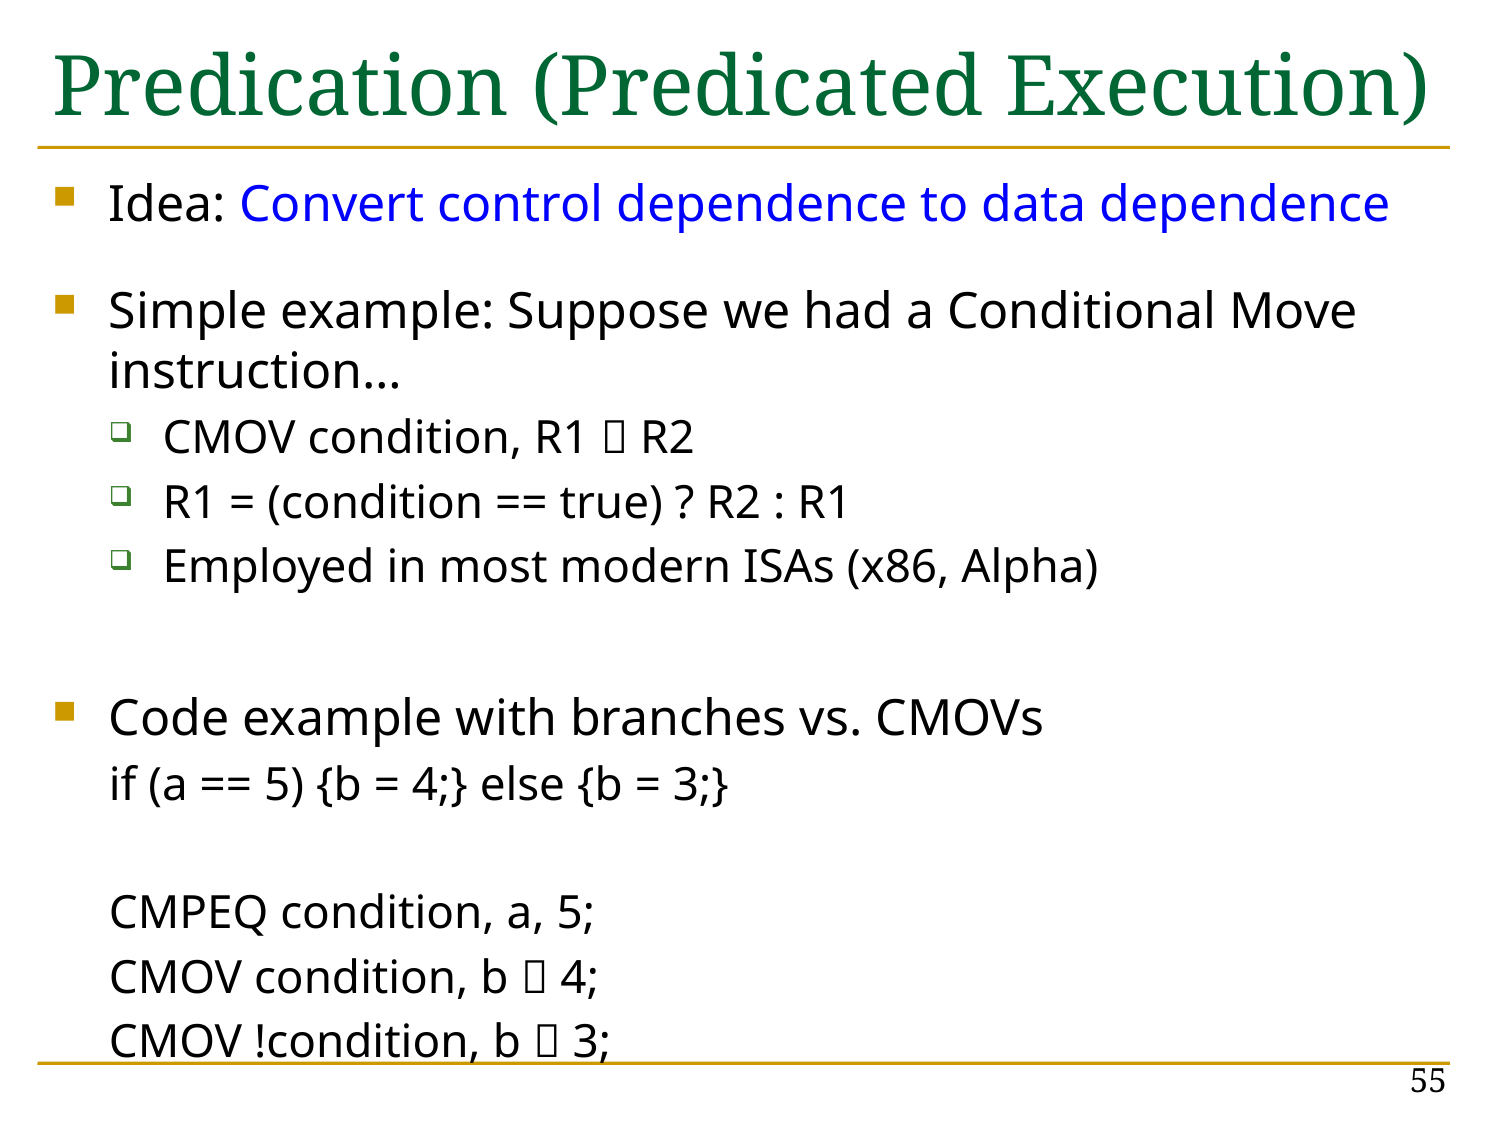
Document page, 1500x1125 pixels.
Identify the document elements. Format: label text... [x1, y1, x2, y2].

list Idea: Convert control dependence to data dependence Simple example: Suppose we had a Conditional Move instruction… CMOV condition, R1  R2 R1 = (condition == true) ? R2 : R1 Employed in most modern ISAs (x86, Alpha) Code example with branches vs. CMOVs if (a == 5) {b = 4;} else {b = 3;} CMPEQ condition, a, 5; CMOV condition, b  4; CMOV !condition, b  3; [37, 163, 1500, 1016]
title Predication (Predicated Execution) [37, 24, 1450, 163]
slide_number 55 [1111, 1036, 1462, 1112]
